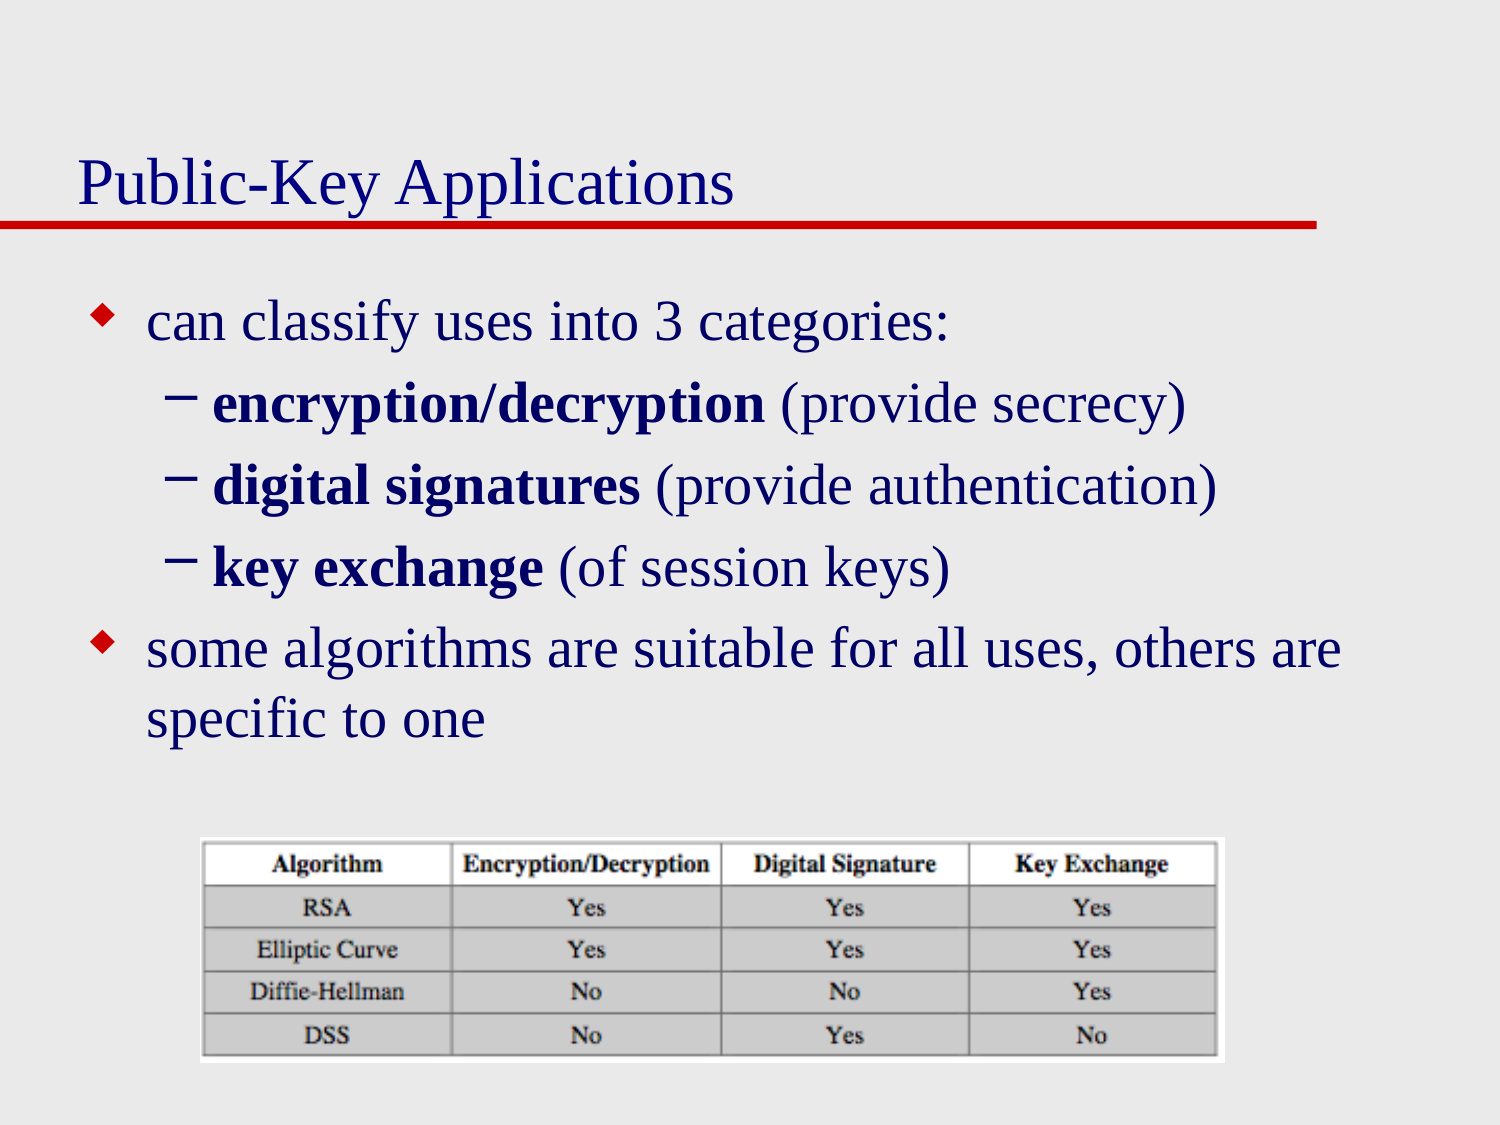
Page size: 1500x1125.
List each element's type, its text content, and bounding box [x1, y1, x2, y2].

picture [199, 837, 1226, 1063]
list can classify uses into 3 categories: encryption/decryption (provide secrecy) digital signatures (provide authentication) key exchange (of session keys) some algorithms are suitable for all uses, others are specific to one [74, 274, 1426, 826]
title Public-Key Applications [62, 43, 1338, 226]
